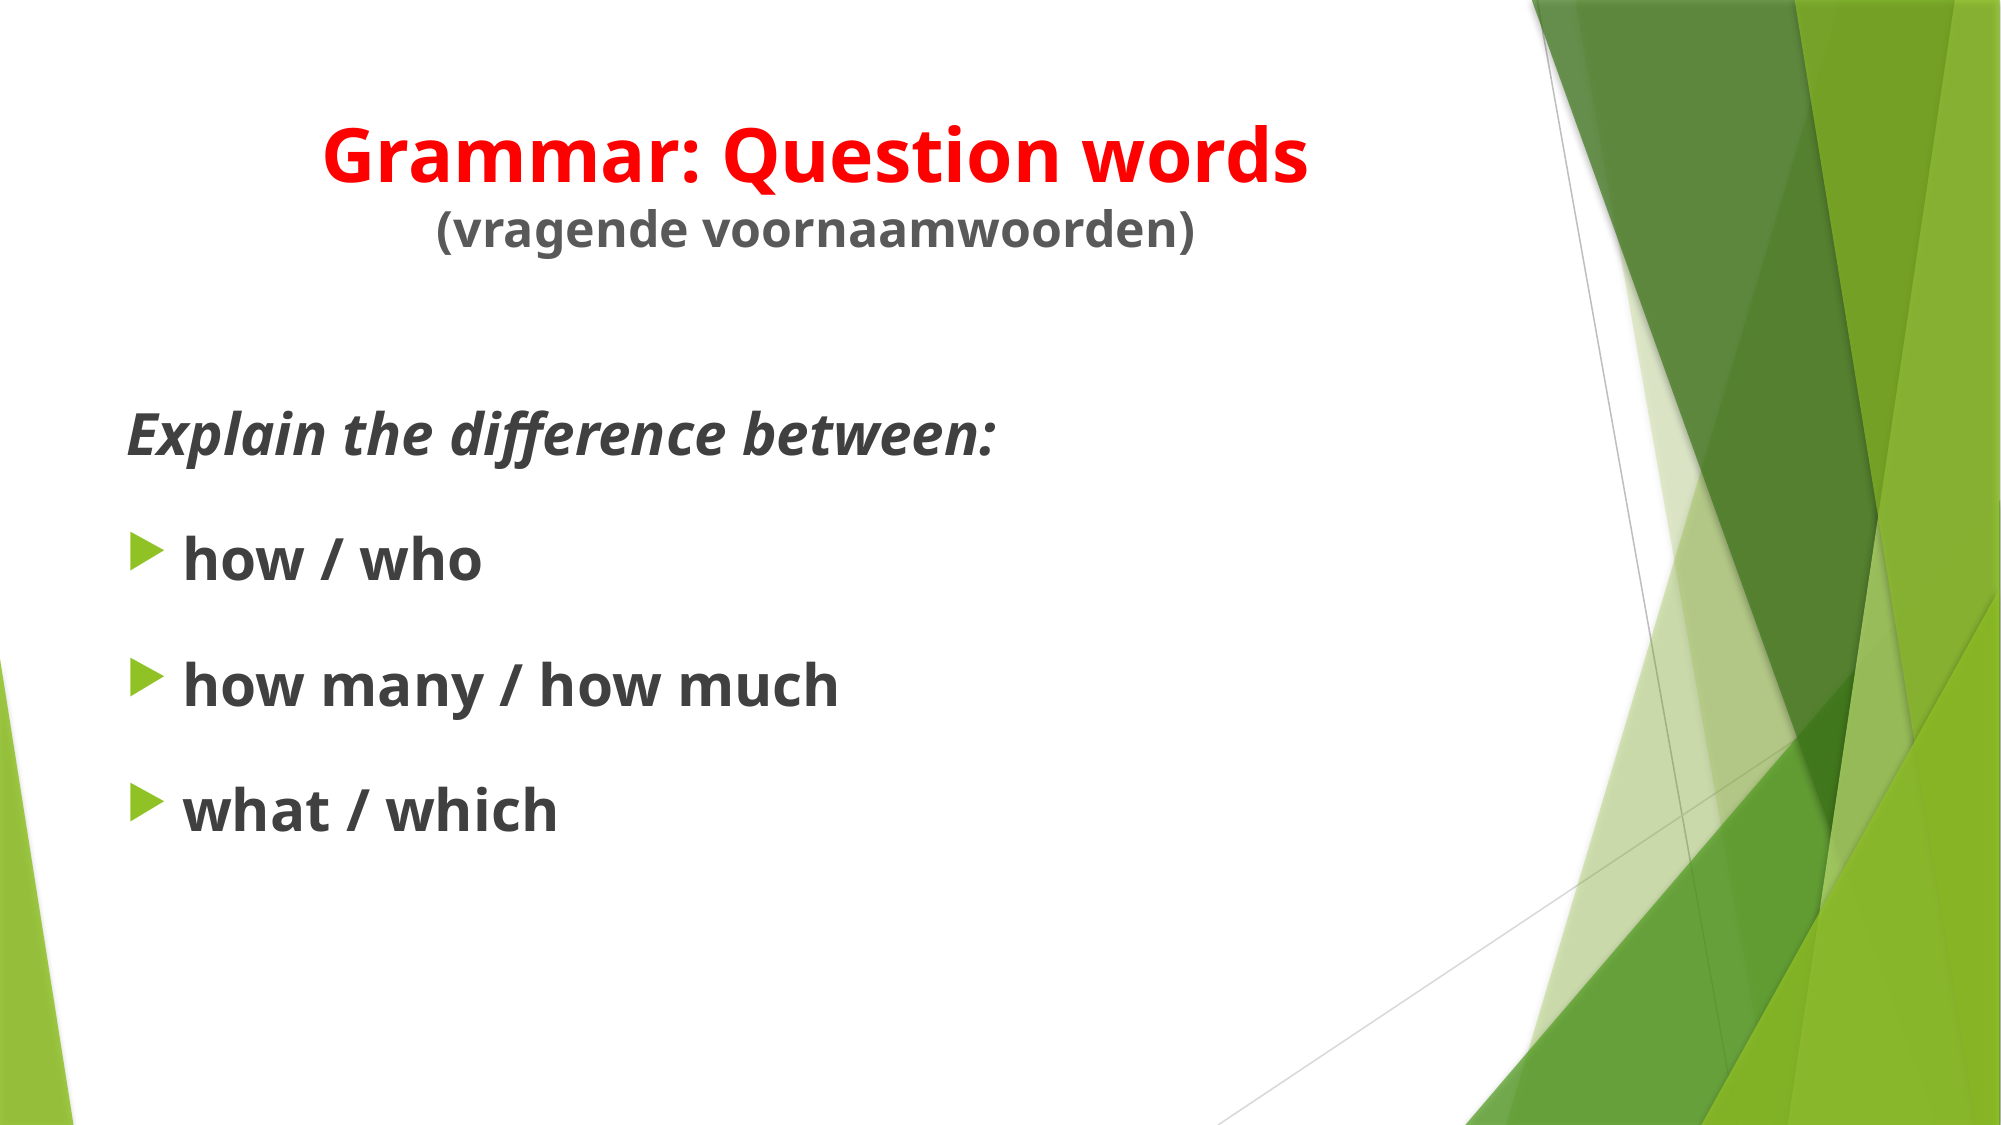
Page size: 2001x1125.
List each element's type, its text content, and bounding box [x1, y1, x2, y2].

title Grammar: Question words (vragende voornaamwoorden) [111, 99, 1522, 317]
list Explain the difference between: how / who how many / how much what / which [111, 354, 1522, 992]
